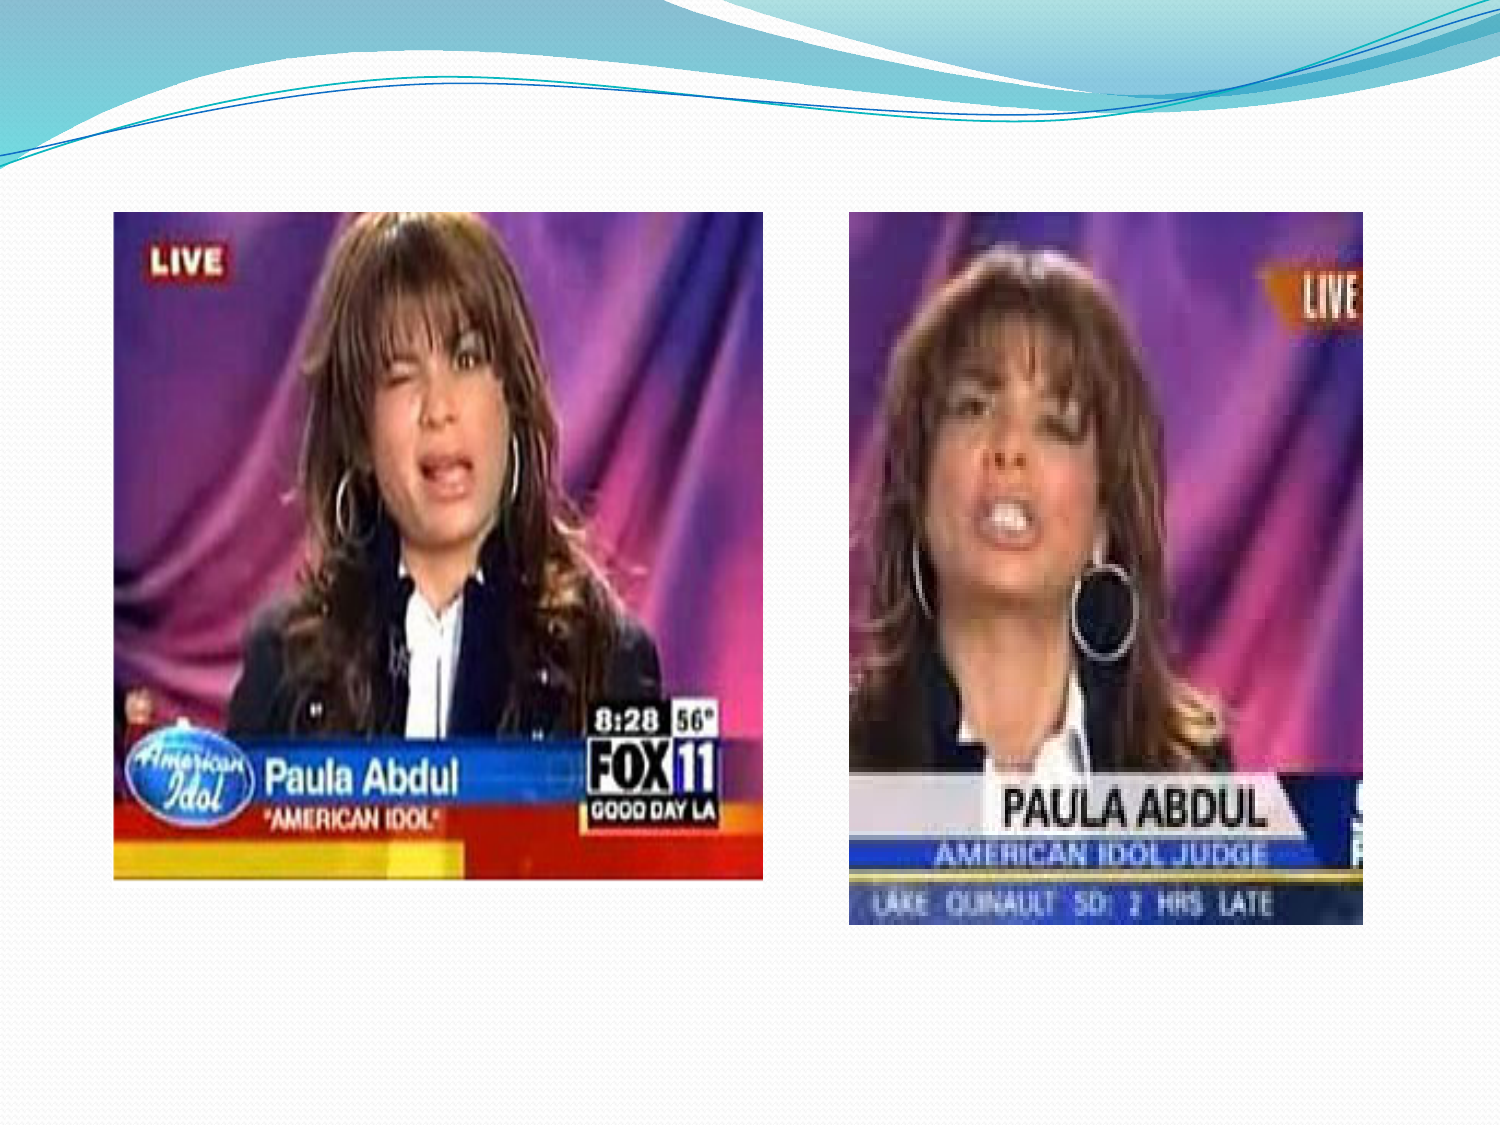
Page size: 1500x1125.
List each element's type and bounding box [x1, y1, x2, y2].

list [112, 212, 763, 888]
picture [849, 212, 1363, 926]
